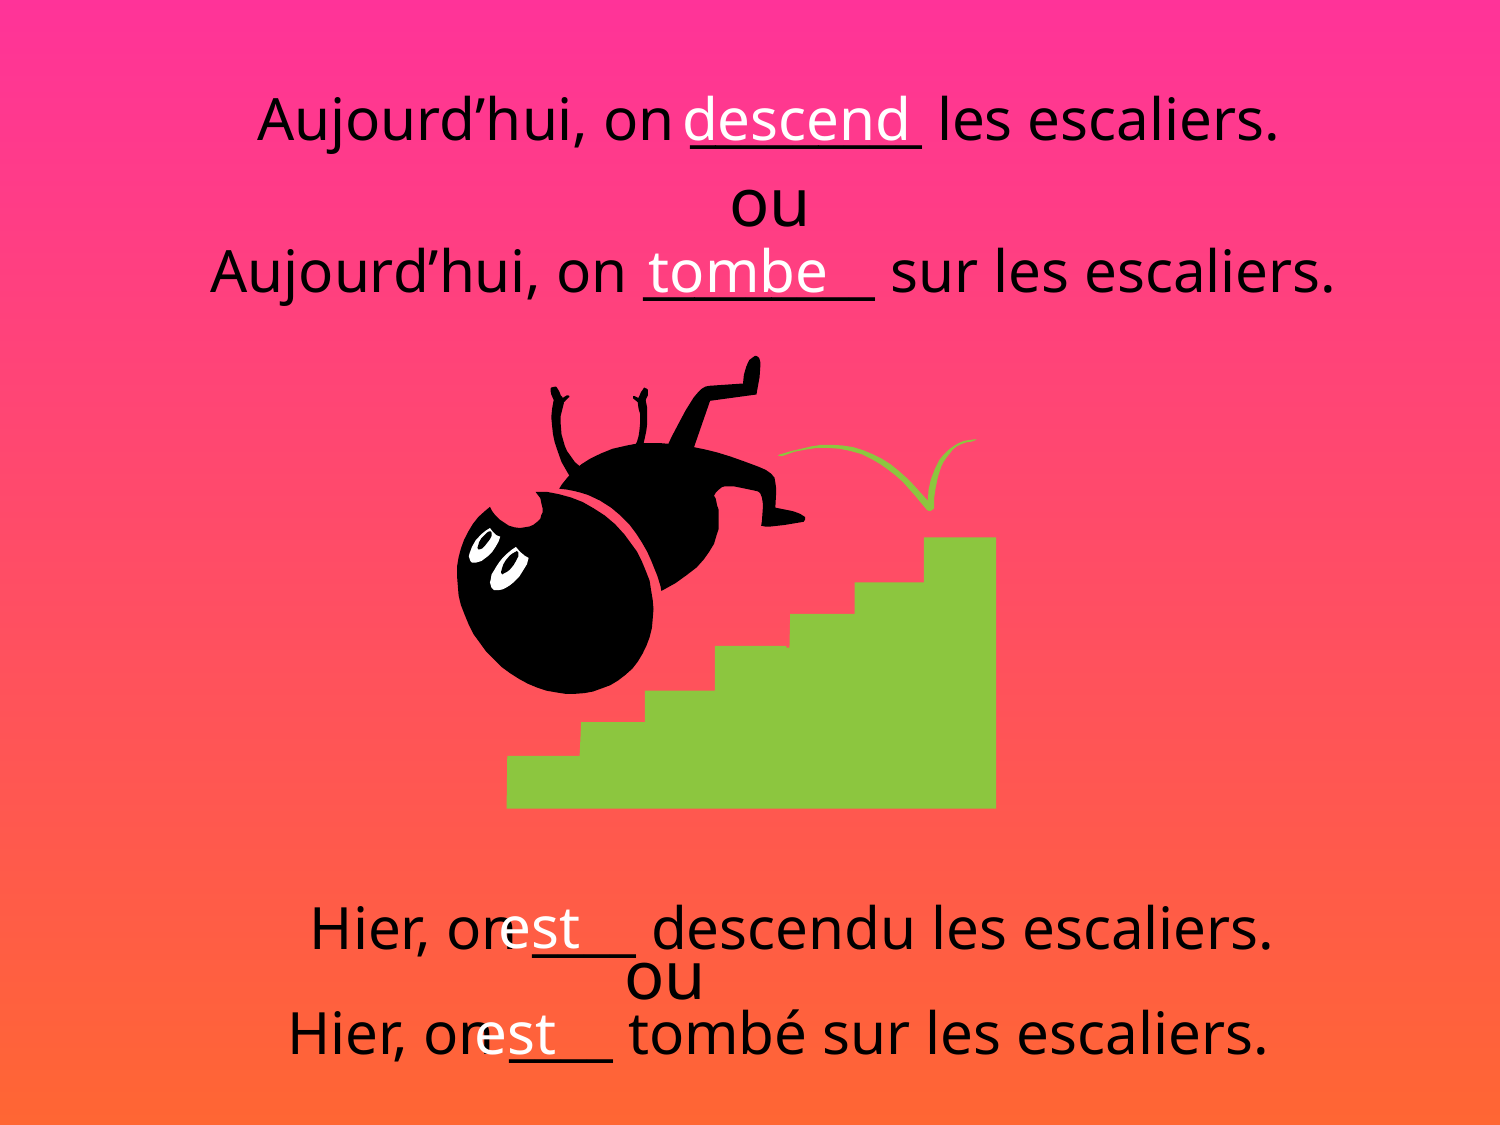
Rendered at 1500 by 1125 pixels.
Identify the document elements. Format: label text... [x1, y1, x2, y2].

text_box est [445, 867, 633, 937]
text_box ou [609, 925, 764, 1021]
text_box Hier, on ____ descendu les escaliers. [117, 832, 1468, 1020]
picture [456, 355, 997, 809]
text_box ou [714, 152, 869, 210]
text_box Aujourd’hui, on _________ sur les escaliers. [81, 175, 1465, 364]
text_box descend [644, 58, 950, 175]
text_box tombe [585, 210, 891, 328]
text_box Aujourd’hui, on _________ les escaliers. [93, 23, 1444, 175]
text_box est [421, 972, 610, 1090]
text_box Hier, on ____ tombé sur les escaliers. [103, 937, 1453, 1125]
